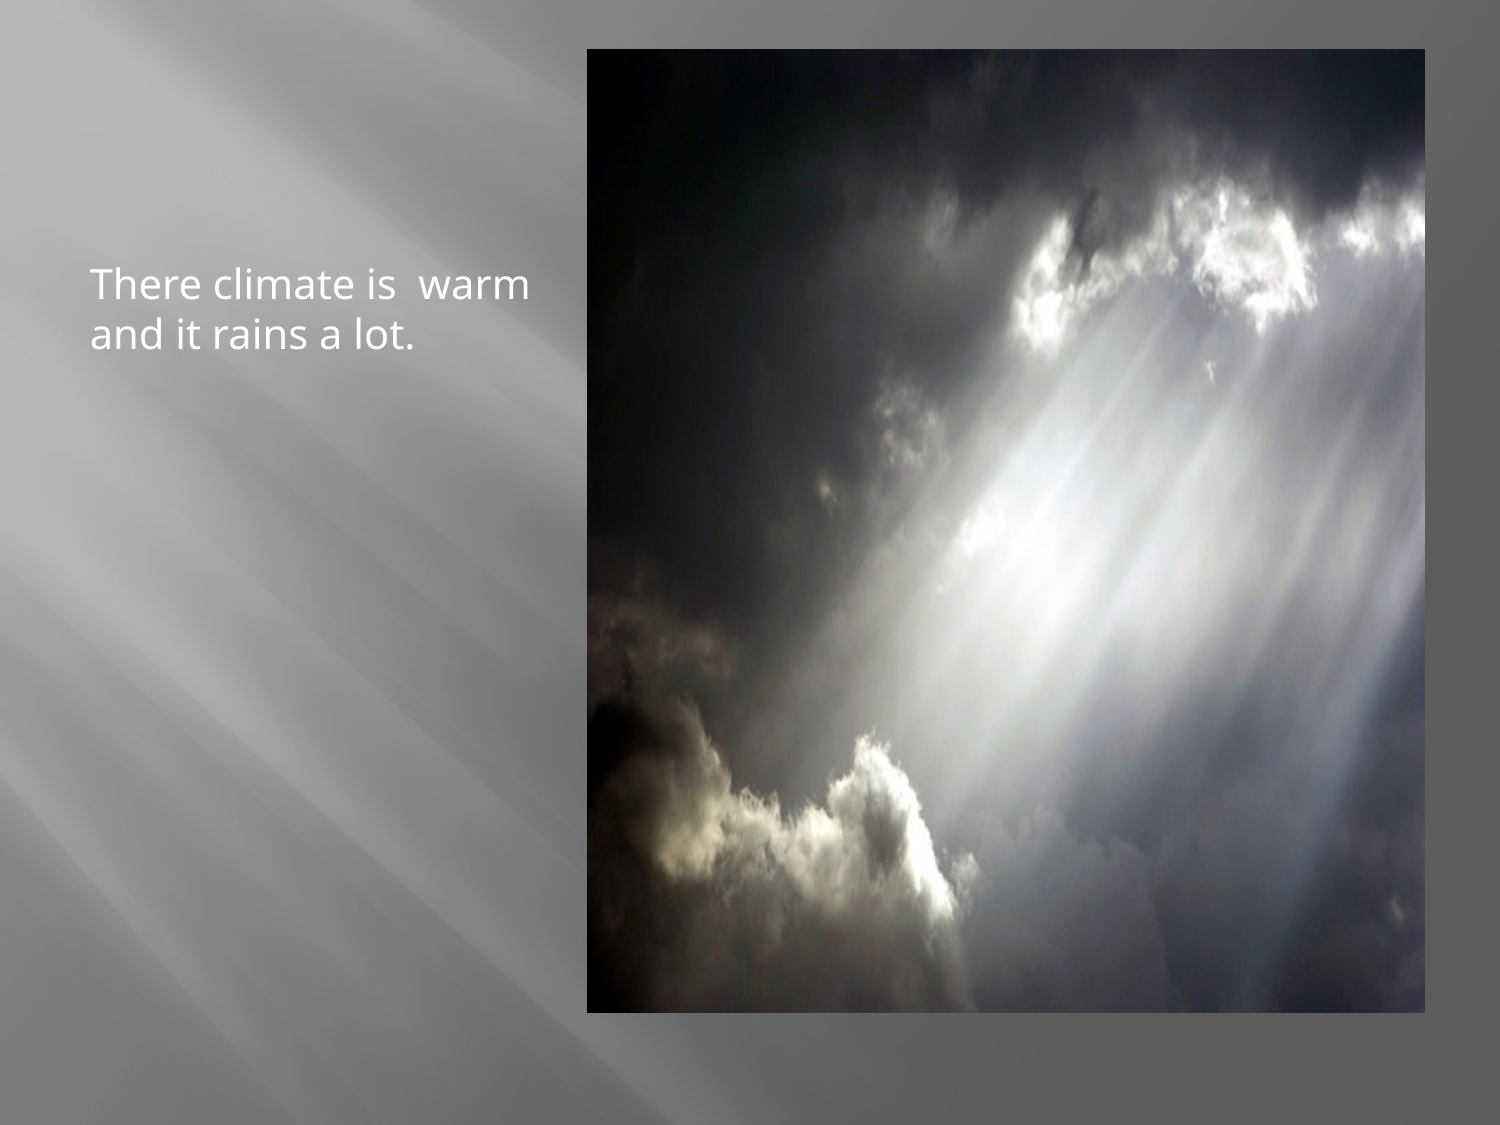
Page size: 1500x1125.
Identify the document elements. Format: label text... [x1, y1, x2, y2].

picture [587, 49, 1426, 1013]
list There climate is warm and it rains a lot. [75, 249, 569, 1005]
